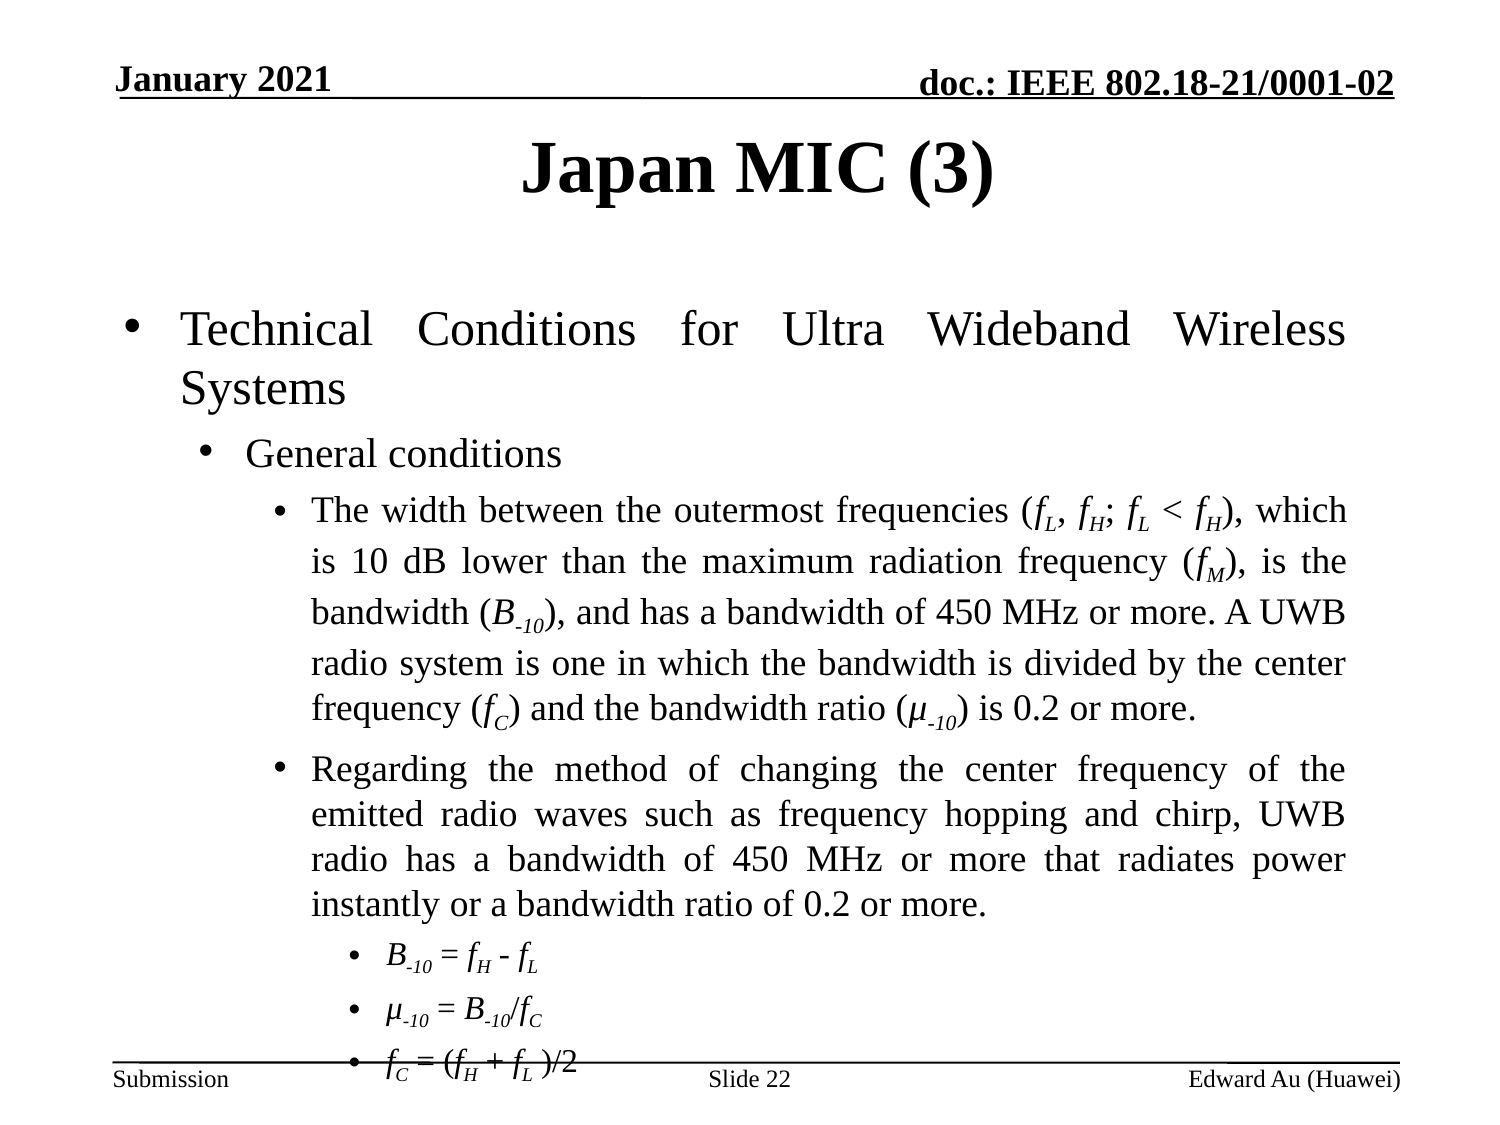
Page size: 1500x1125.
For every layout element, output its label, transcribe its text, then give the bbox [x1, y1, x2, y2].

list Technical Conditions for Ultra Wideband Wireless Systems General conditions The width between the outermost frequencies (fL, fH; fL < fH), which is 10 dB lower than the maximum radiation frequency (fM), is the bandwidth (B-10), and has a bandwidth of 450 MHz or more. A UWB radio system is one in which the bandwidth is divided by the center frequency (fC) and the bandwidth ratio (μ-10) is 0.2 or more. Regarding the method of changing the center frequency of the emitted radio waves such as frequency hopping and chirp, UWB radio has a bandwidth of 450 MHz or more that radiates power instantly or a bandwidth ratio of 0.2 or more. B-10 = fH - fL μ-10 = B-10/fC fC = (fH + fL )/2 [108, 287, 1363, 1063]
slide_number Slide 22 [699, 1061, 800, 1123]
title Japan MIC (3) [120, 99, 1396, 226]
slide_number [114, 54, 493, 100]
footer Edward Au (Huawei) [902, 1061, 1402, 1093]
